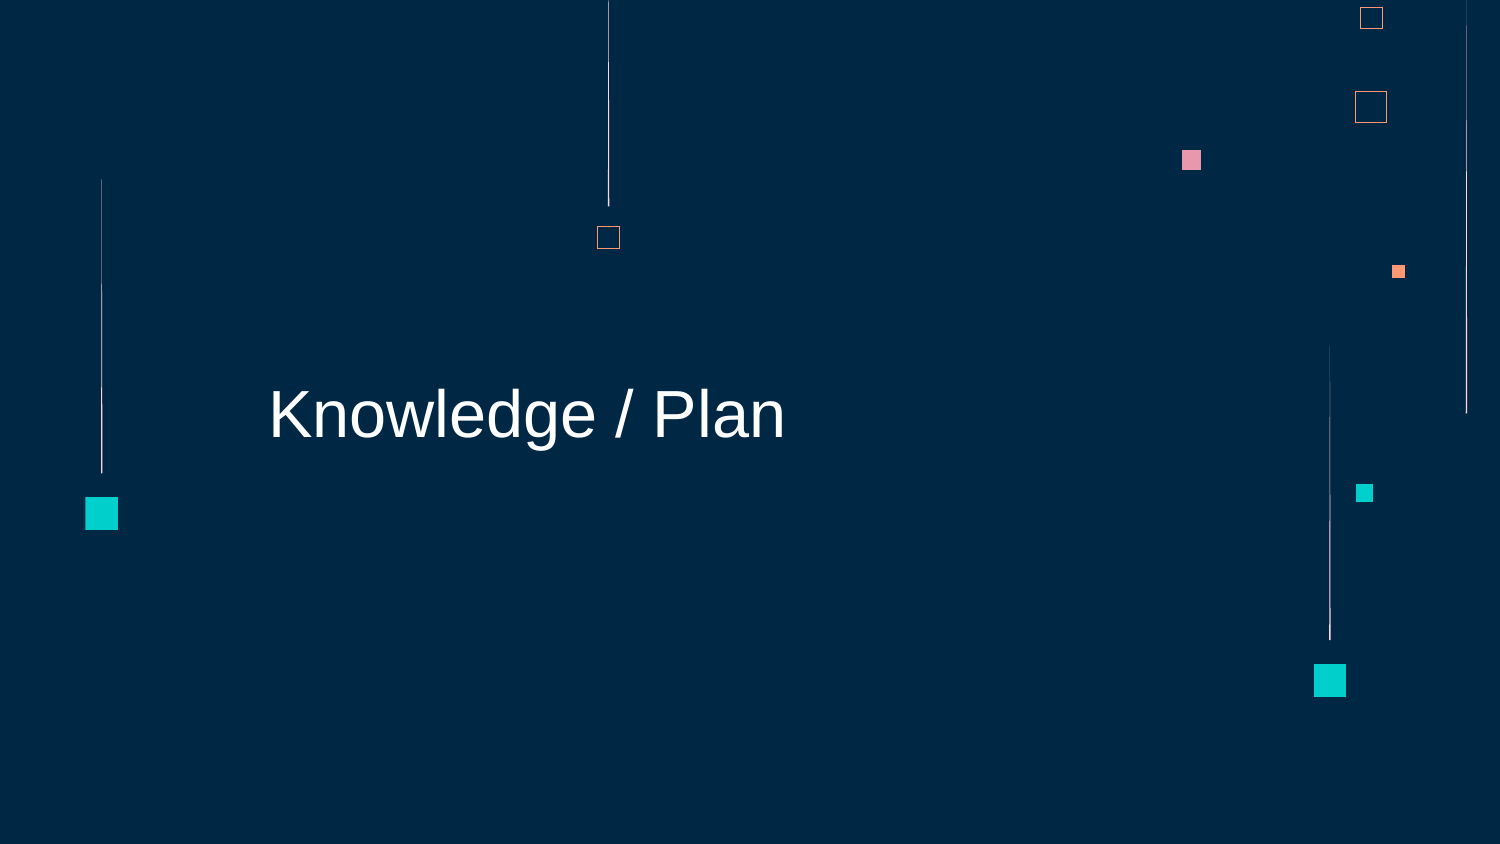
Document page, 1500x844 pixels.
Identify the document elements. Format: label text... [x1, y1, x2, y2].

text_box Knowledge / Plan [253, 363, 1205, 459]
